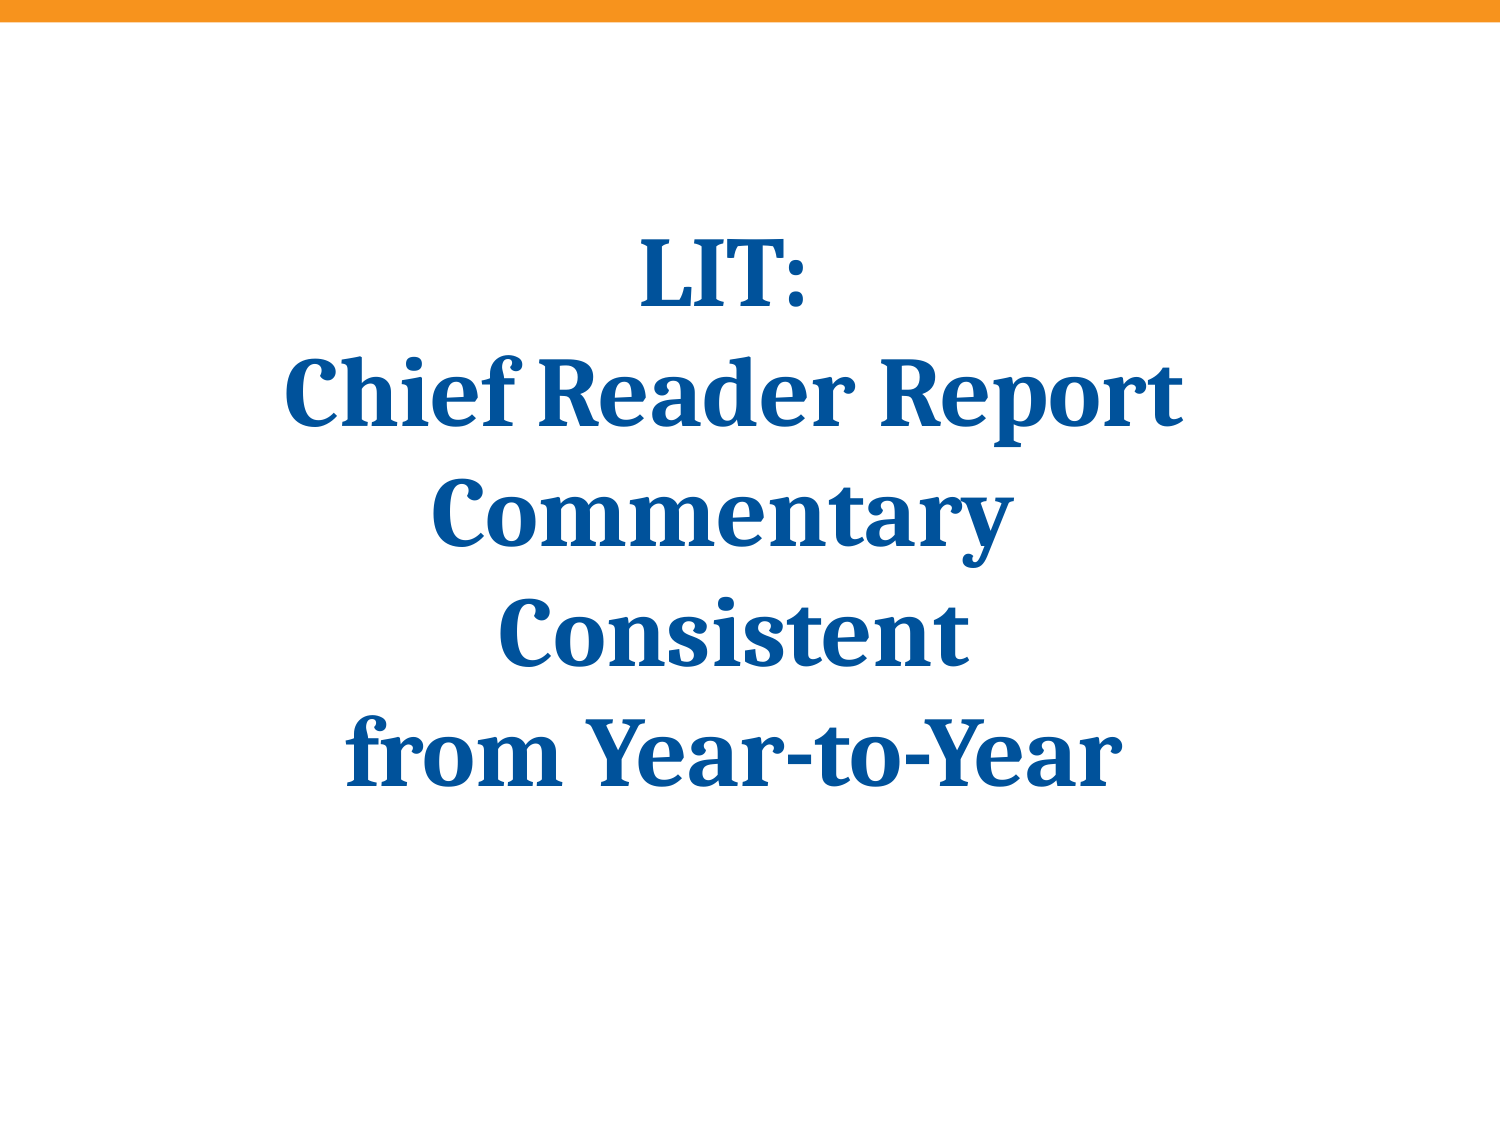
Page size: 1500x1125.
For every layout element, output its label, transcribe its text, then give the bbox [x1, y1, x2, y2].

title LIT: Chief Reader Report Commentary Consistent from Year-to-Year [62, 206, 1405, 807]
